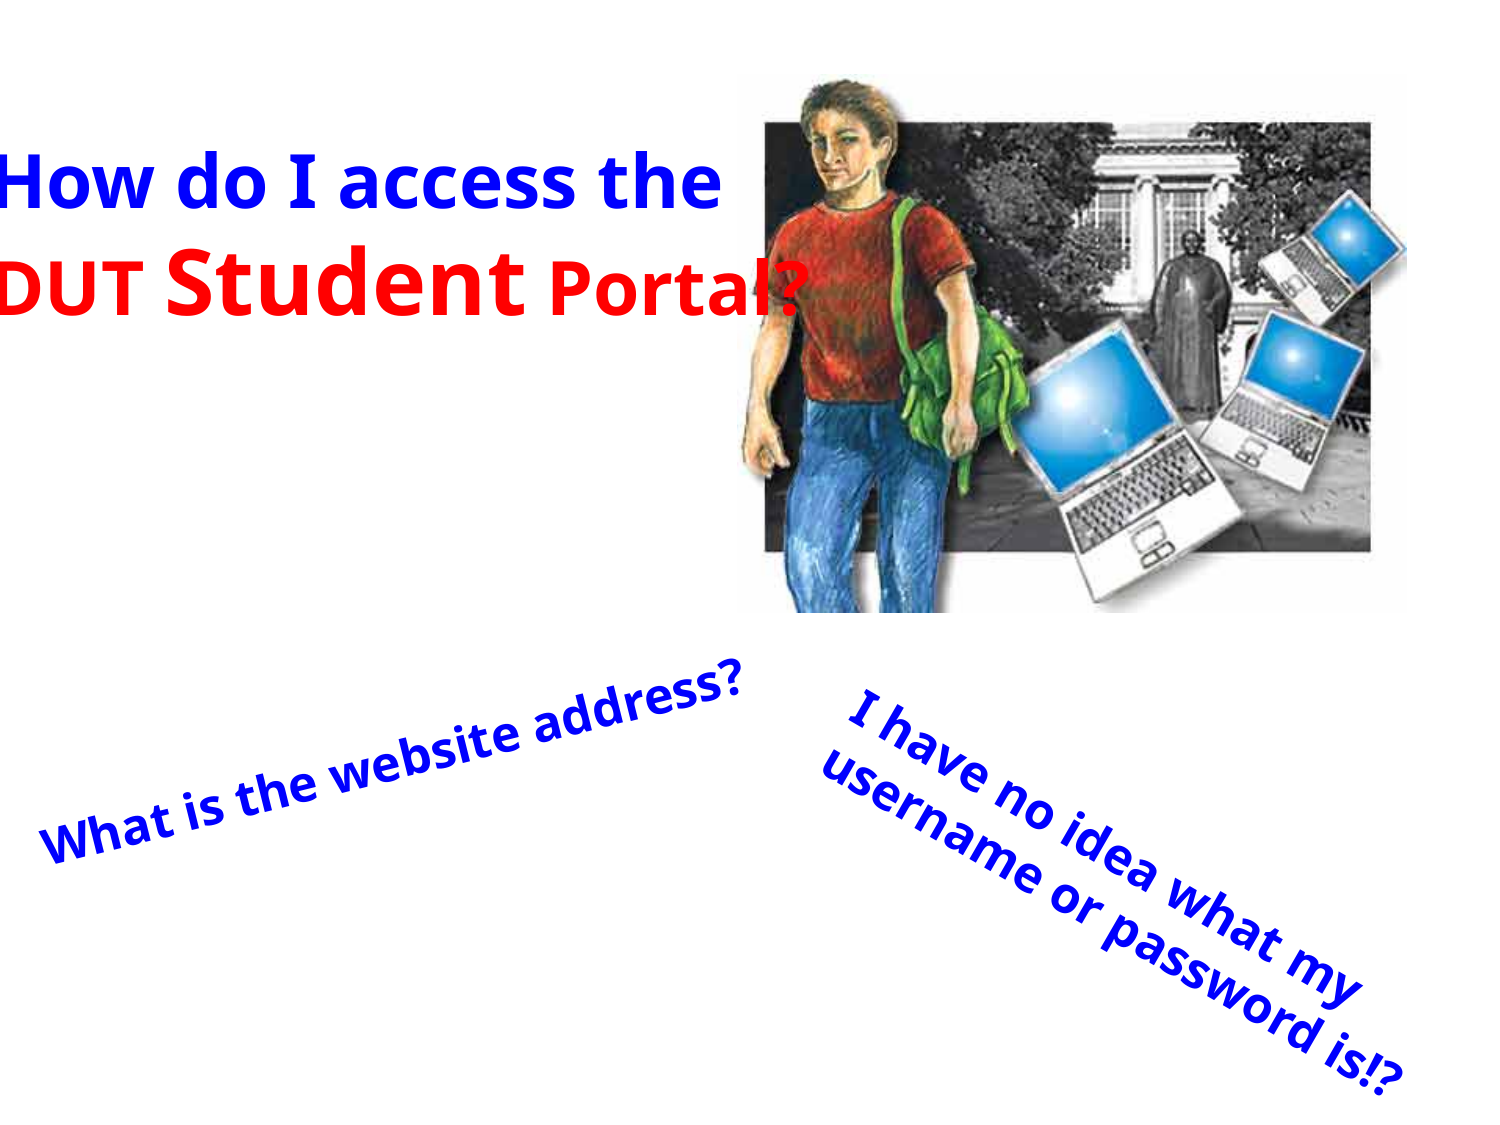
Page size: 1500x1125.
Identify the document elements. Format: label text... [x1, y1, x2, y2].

text_box I have no idea what my username or password is!? [795, 662, 1500, 1125]
text_box How do I access the DUT Student Portal? [0, 126, 732, 521]
picture [737, 74, 1407, 613]
text_box What is the website address? [18, 632, 767, 888]
